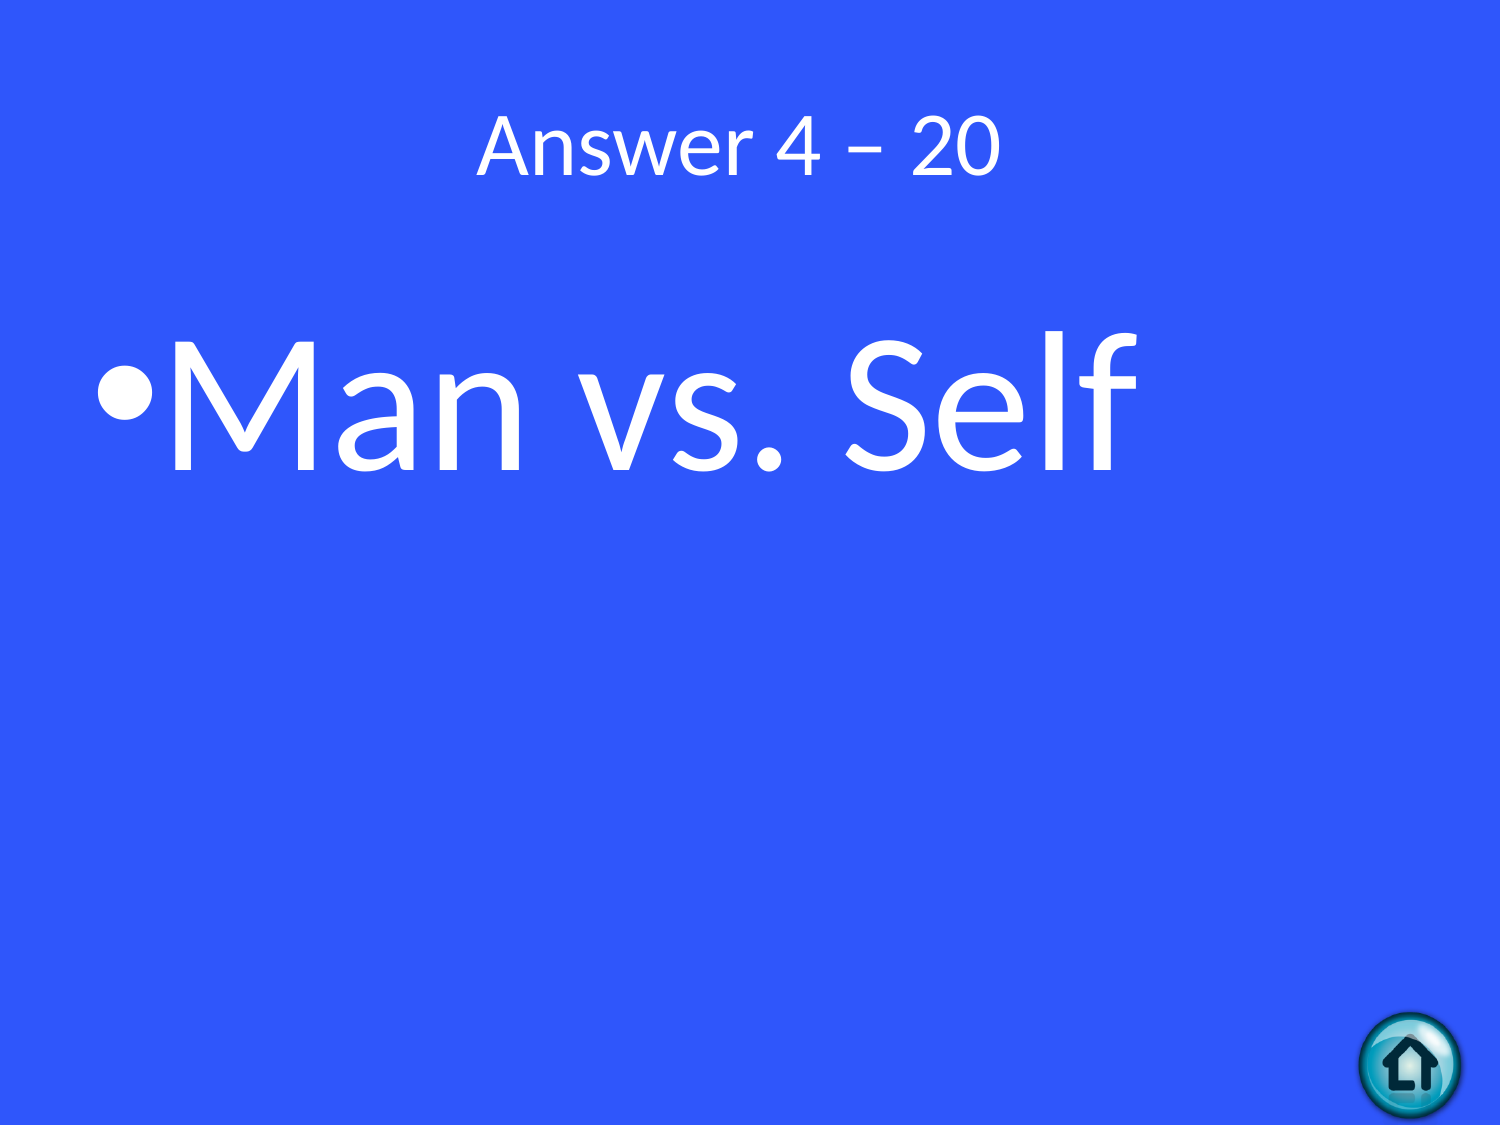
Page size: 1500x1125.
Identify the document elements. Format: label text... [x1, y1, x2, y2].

picture [1349, 1006, 1469, 1125]
title Answer 4 – 20 [75, 45, 1425, 233]
list Man vs. Self [75, 262, 1425, 1005]
